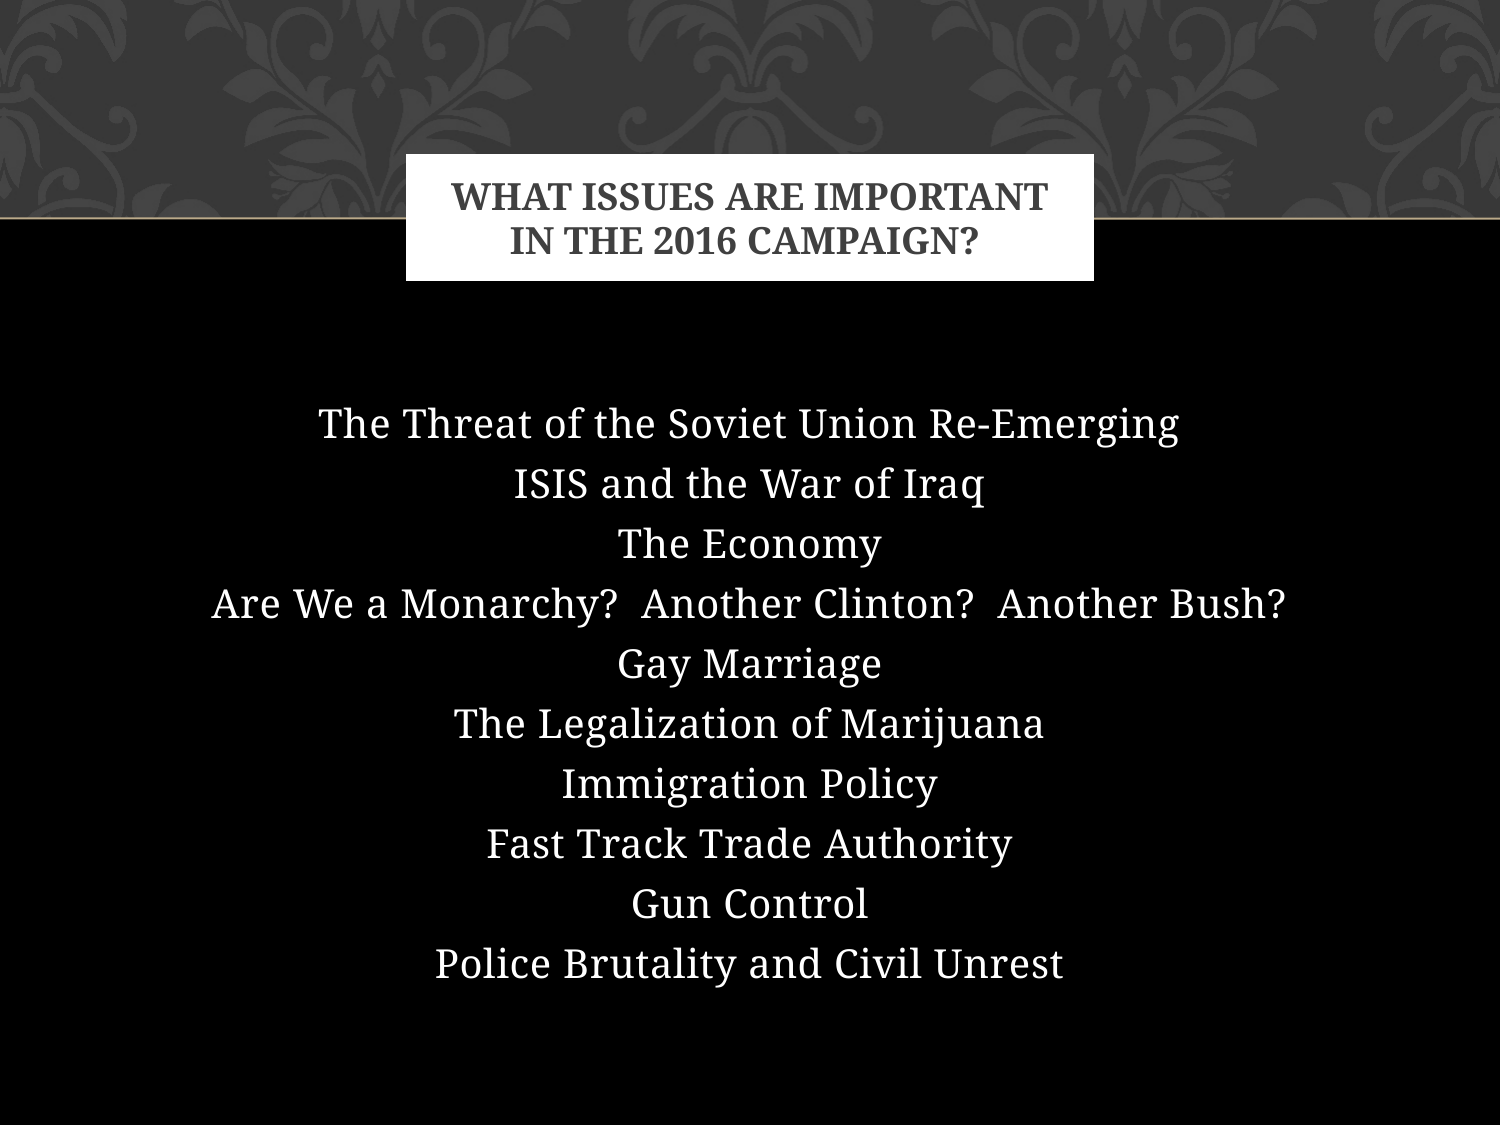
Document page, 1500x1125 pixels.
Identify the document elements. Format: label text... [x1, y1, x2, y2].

list The Threat of the Soviet Union Re-Emerging ISIS and the War of Iraq The Economy Are We a Monarchy? Another Clinton? Another Bush? Gay Marriage The Legalization of Marijuana Immigration Policy Fast Track Trade Authority Gun Control Police Brutality and Civil Unrest [75, 331, 1425, 1000]
title What issues are important in the 2016 campaign? [406, 154, 1094, 281]
